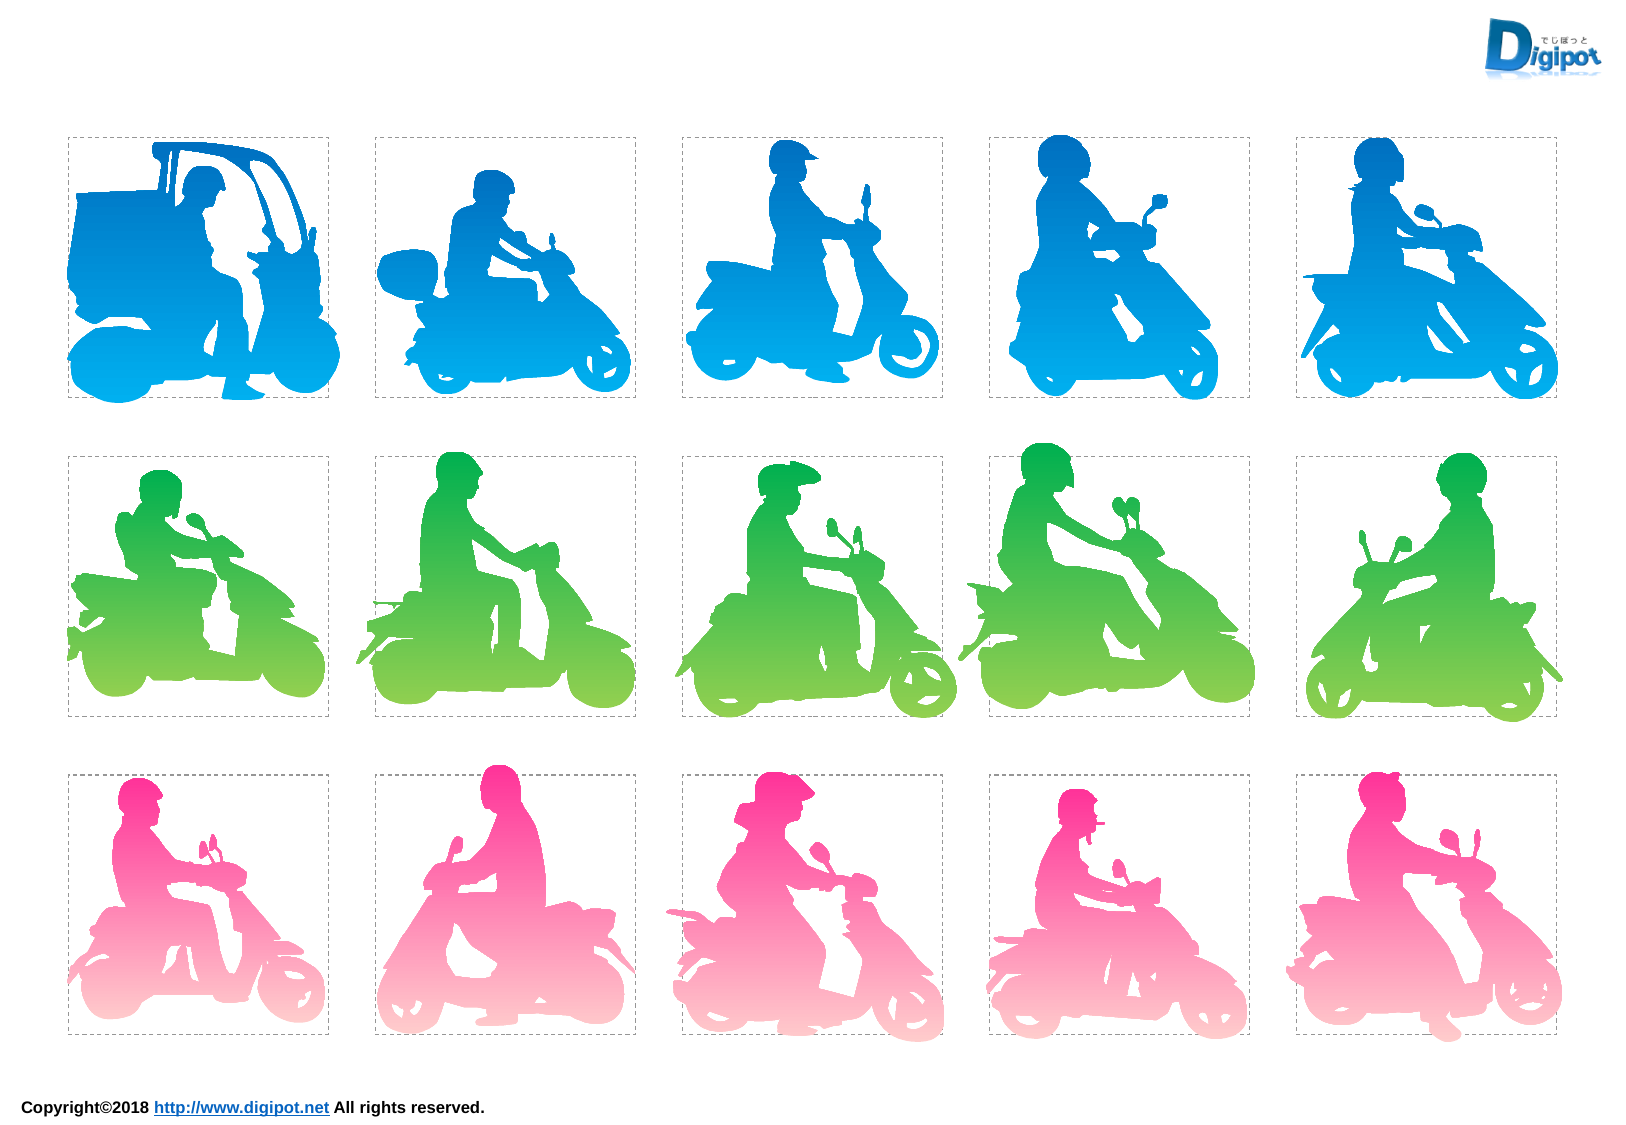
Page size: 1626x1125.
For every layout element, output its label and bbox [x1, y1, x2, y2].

text_box [1009, 134, 1219, 400]
text_box [666, 771, 945, 1043]
text_box [958, 442, 1256, 710]
text_box [1306, 452, 1564, 723]
text_box [1300, 137, 1559, 400]
text_box [356, 451, 636, 709]
text_box [66, 469, 326, 698]
text_box [66, 778, 326, 1023]
text_box [377, 764, 636, 1034]
text_box [66, 141, 340, 403]
text_box [985, 789, 1248, 1040]
text_box [1285, 771, 1563, 1043]
text_box [377, 169, 632, 395]
text_box [675, 460, 957, 718]
text_box [685, 140, 940, 384]
picture [1485, 18, 1602, 82]
